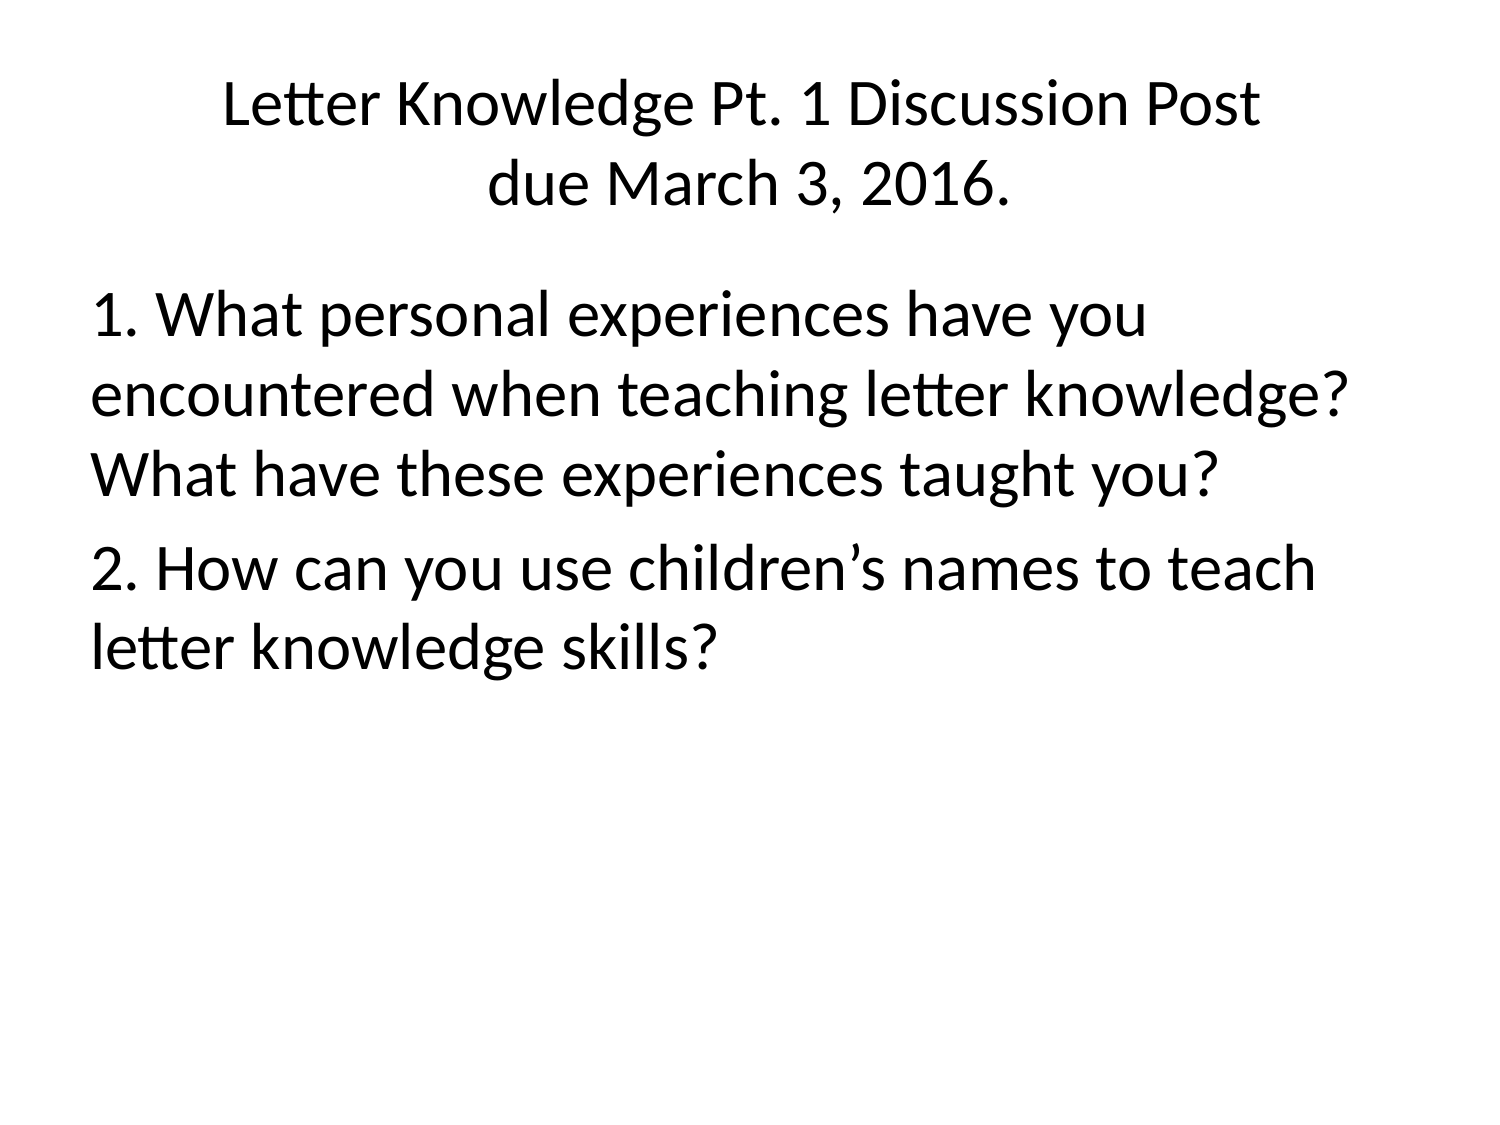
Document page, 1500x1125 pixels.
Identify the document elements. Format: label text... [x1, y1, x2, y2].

title Letter Knowledge Pt. 1 Discussion Post due March 3, 2016. [75, 45, 1425, 233]
list 1. What personal experiences have you encountered when teaching letter knowledge? What have these experiences taught you? 2. How can you use children’s names to teach letter knowledge skills? [75, 262, 1425, 1005]
